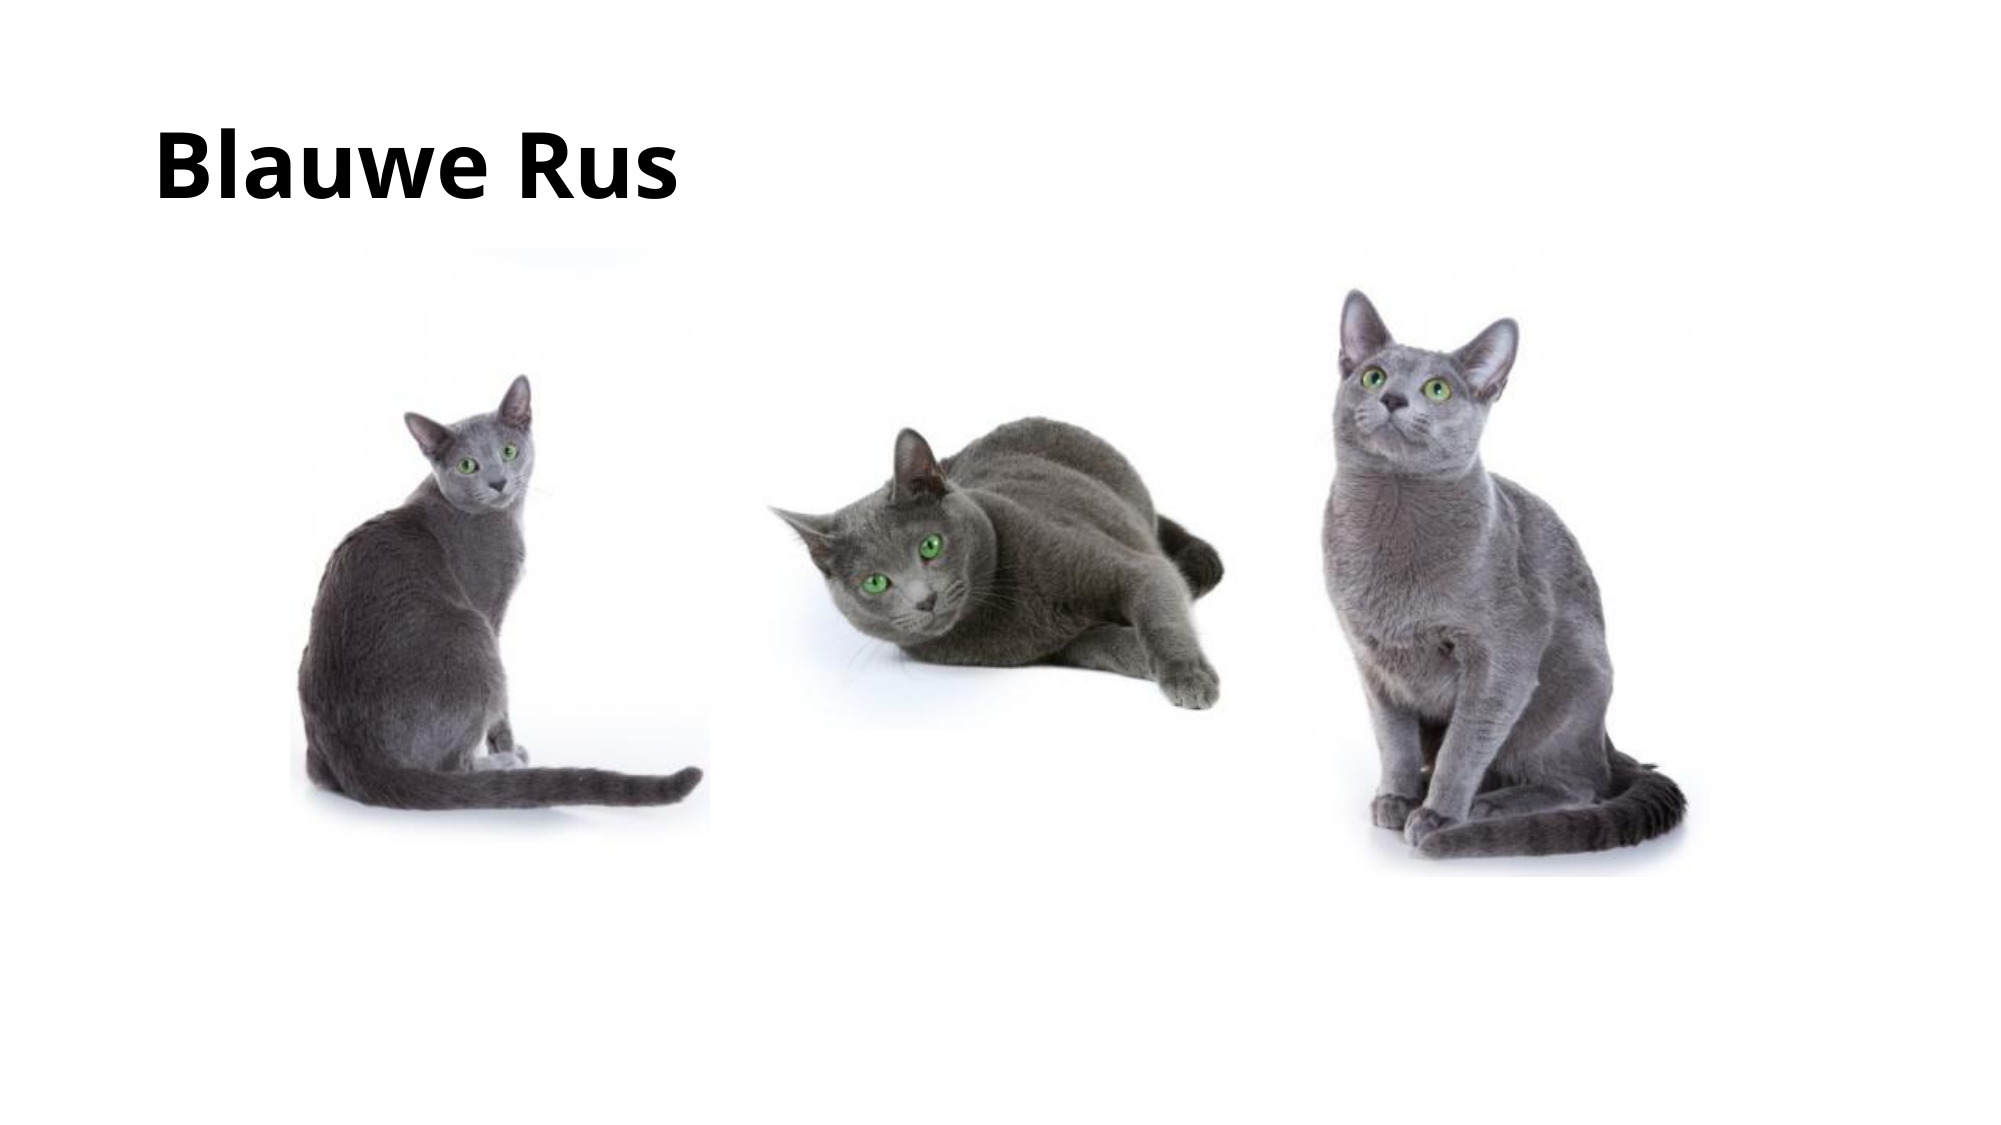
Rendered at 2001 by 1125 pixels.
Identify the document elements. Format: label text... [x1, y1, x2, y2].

picture [749, 395, 1250, 730]
picture [1290, 248, 1710, 877]
picture [290, 248, 710, 877]
title Blauwe Rus [137, 59, 1863, 278]
